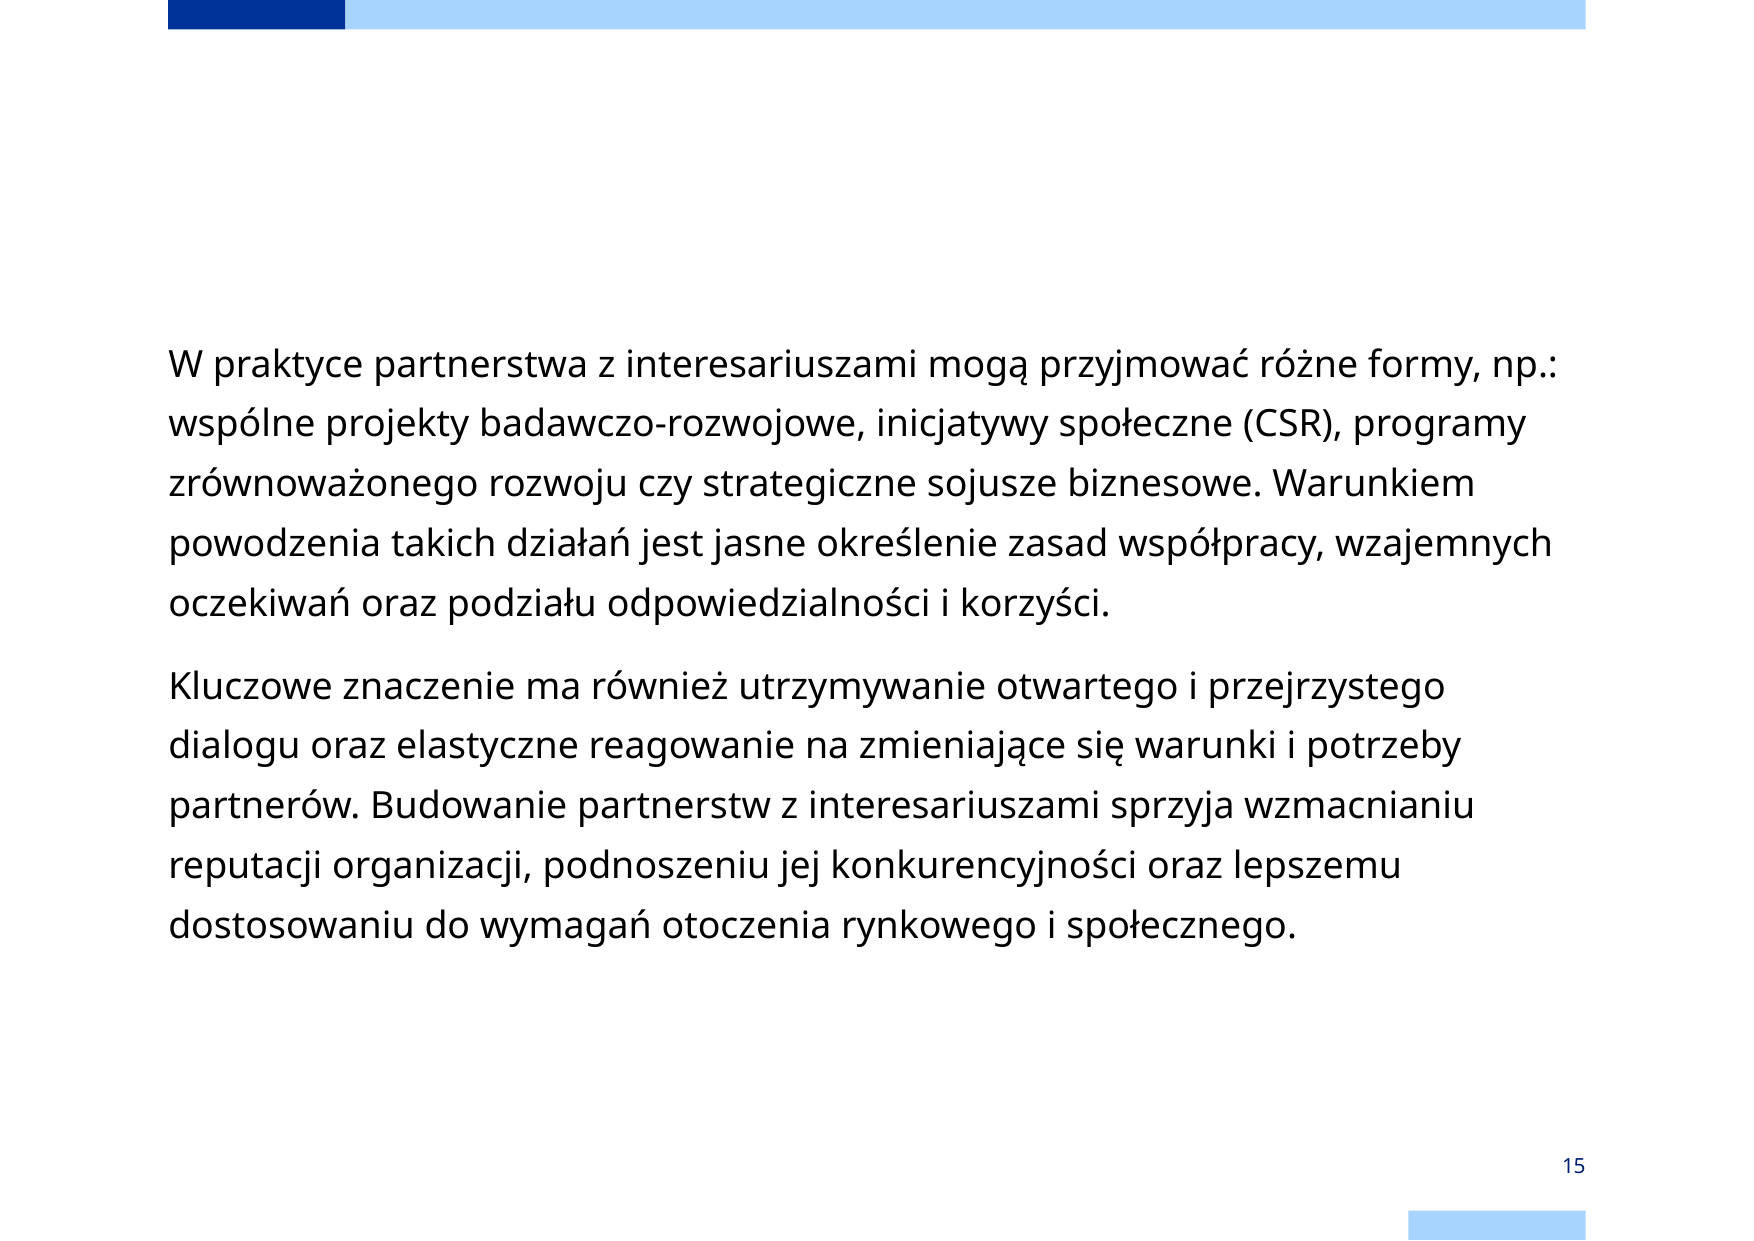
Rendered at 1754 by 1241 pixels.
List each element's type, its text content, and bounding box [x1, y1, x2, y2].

list W praktyce partnerstwa z interesariuszami mogą przyjmować różne formy, np.: wspólne projekty badawczo-rozwojowe, inicjatywy społeczne (CSR), programy zrównoważonego rozwoju czy strategiczne sojusze biznesowe. Warunkiem powodzenia takich działań jest jasne określenie zasad współpracy, wzajemnych oczekiwań oraz podziału odpowiedzialności i korzyści. Kluczowe znaczenie ma również utrzymywanie otwartego i przejrzystego dialogu oraz elastyczne reagowanie na zmieniające się warunki i potrzeby partnerów. Budowanie partnerstw z interesariuszami sprzyja wzmacnianiu reputacji organizacji, podnoszeniu jej konkurencyjności oraz lepszemu dostosowaniu do wymagań otoczenia rynkowego i społecznego. [168, 324, 1586, 1093]
slide_number ‹#› [1408, 1151, 1586, 1182]
